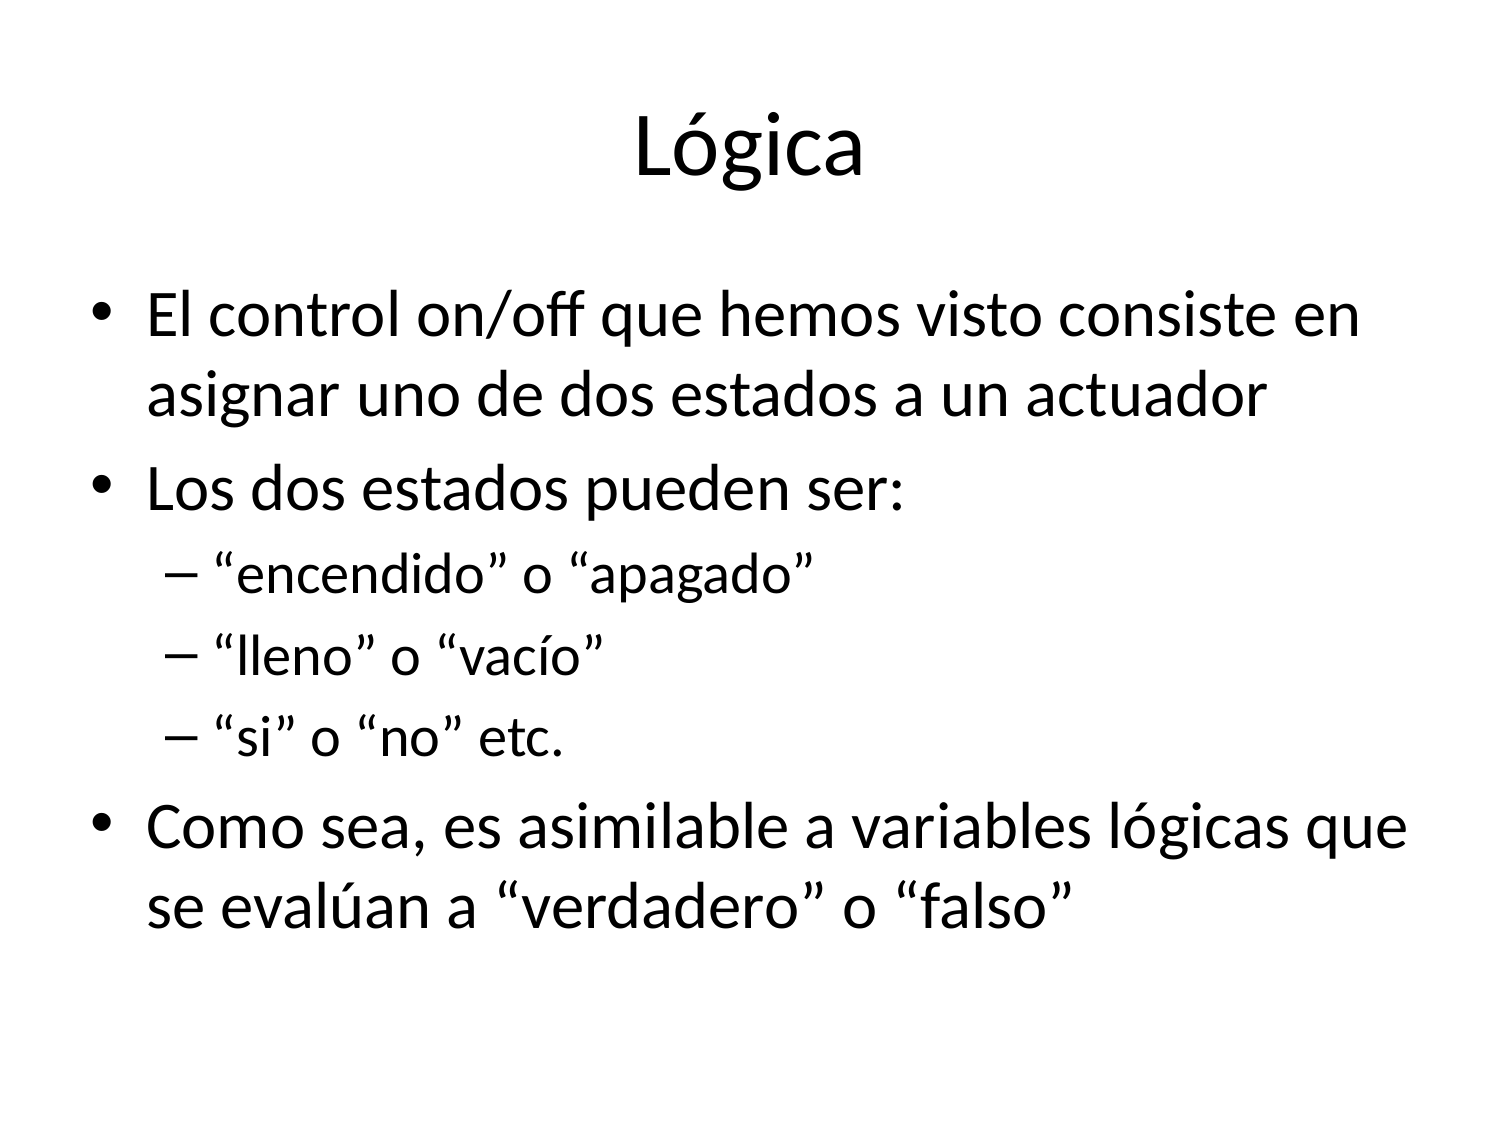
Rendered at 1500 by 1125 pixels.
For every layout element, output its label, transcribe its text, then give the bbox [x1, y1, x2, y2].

title Lógica [75, 45, 1425, 233]
list El control on/off que hemos visto consiste en asignar uno de dos estados a un actuador Los dos estados pueden ser: “encendido” o “apagado” “lleno” o “vacío” “si” o “no” etc. Como sea, es asimilable a variables lógicas que se evalúan a “verdadero” o “falso” [75, 262, 1425, 1005]
